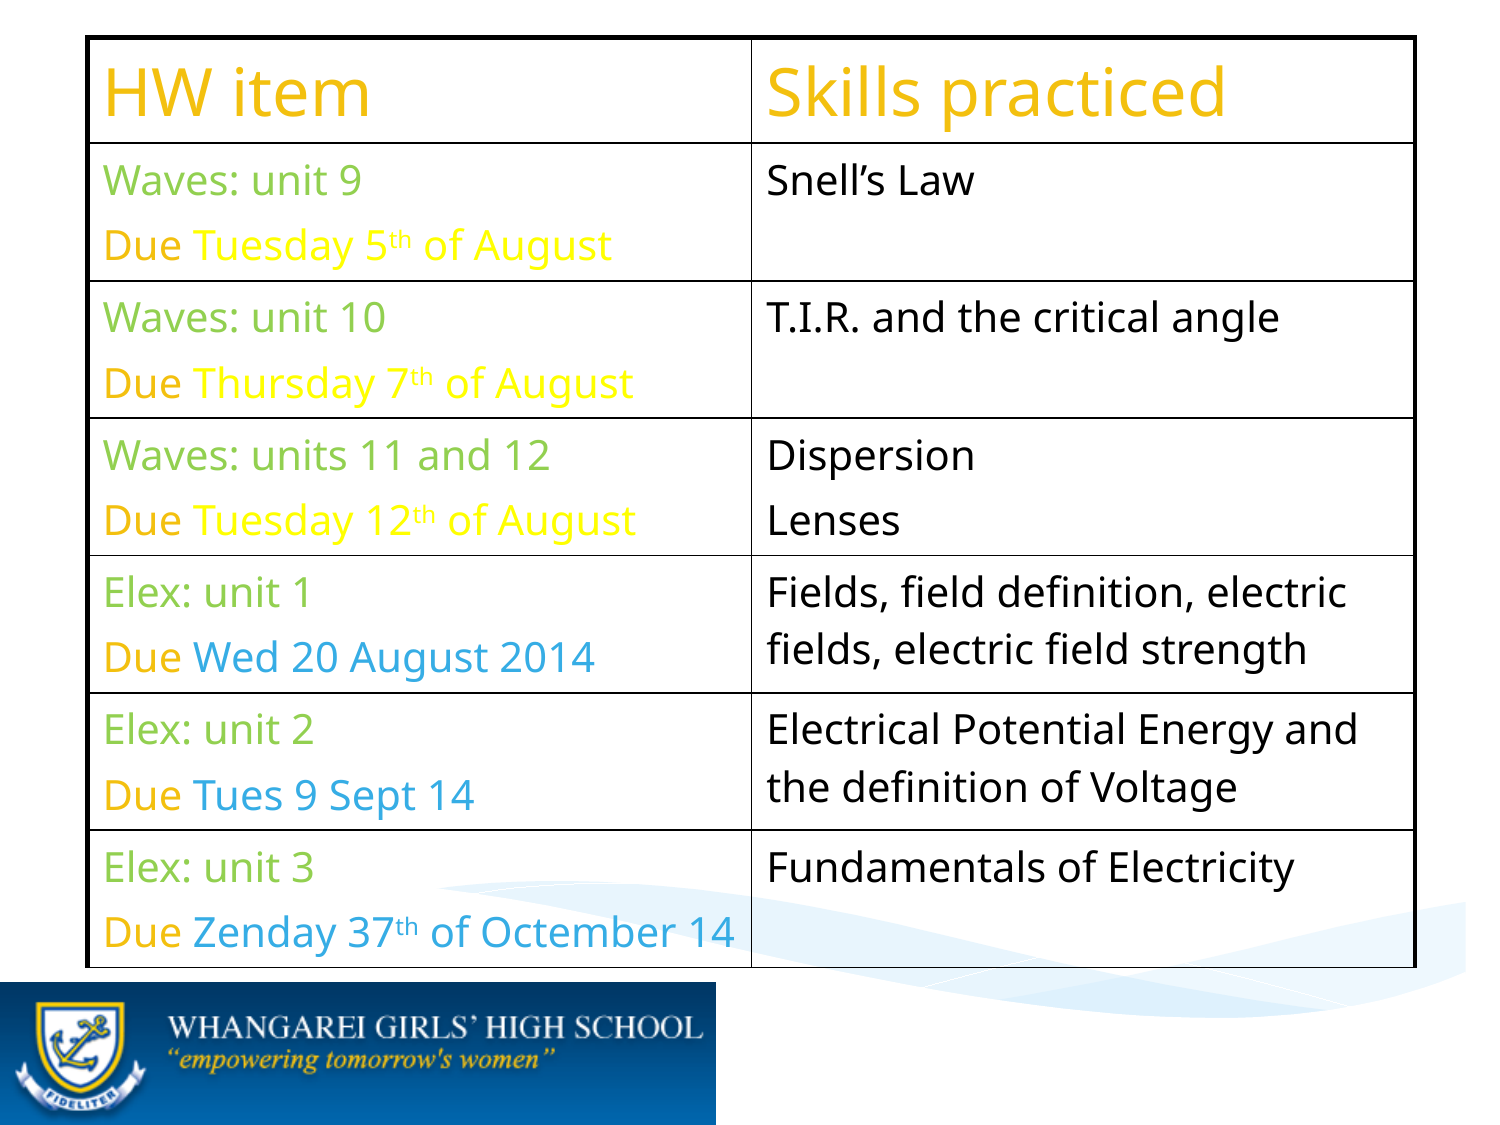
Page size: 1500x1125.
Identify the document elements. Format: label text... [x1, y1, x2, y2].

table_cell Waves: unit 10 Due Thursday 7th of August [90, 282, 751, 417]
table_cell Snell’s Law [752, 144, 1413, 280]
table_cell Fundamentals of Electricity [752, 831, 1413, 967]
table_cell Waves: units 11 and 12 Due Tuesday 12th of August [90, 419, 751, 555]
picture [0, 982, 716, 1125]
table_cell Dispersion Lenses [752, 419, 1413, 555]
table_cell Fields, field definition, electric fields, electric field strength [752, 556, 1413, 692]
table_cell Elex: unit 3 Due Zenday 37th of Octember 14 [90, 831, 751, 967]
table_cell Elex: unit 2 Due Tues 9 Sept 14 [90, 694, 751, 829]
table_header Skills practiced [752, 40, 1413, 142]
table_cell Elex: unit 1 Due Wed 20 August 2014 [90, 556, 751, 692]
table_header HW item [90, 40, 751, 142]
table_cell Electrical Potential Energy and the definition of Voltage [752, 694, 1413, 829]
table_cell T.I.R. and the critical angle [752, 282, 1413, 417]
table_cell Waves: unit 9 Due Tuesday 5th of August [90, 144, 751, 280]
